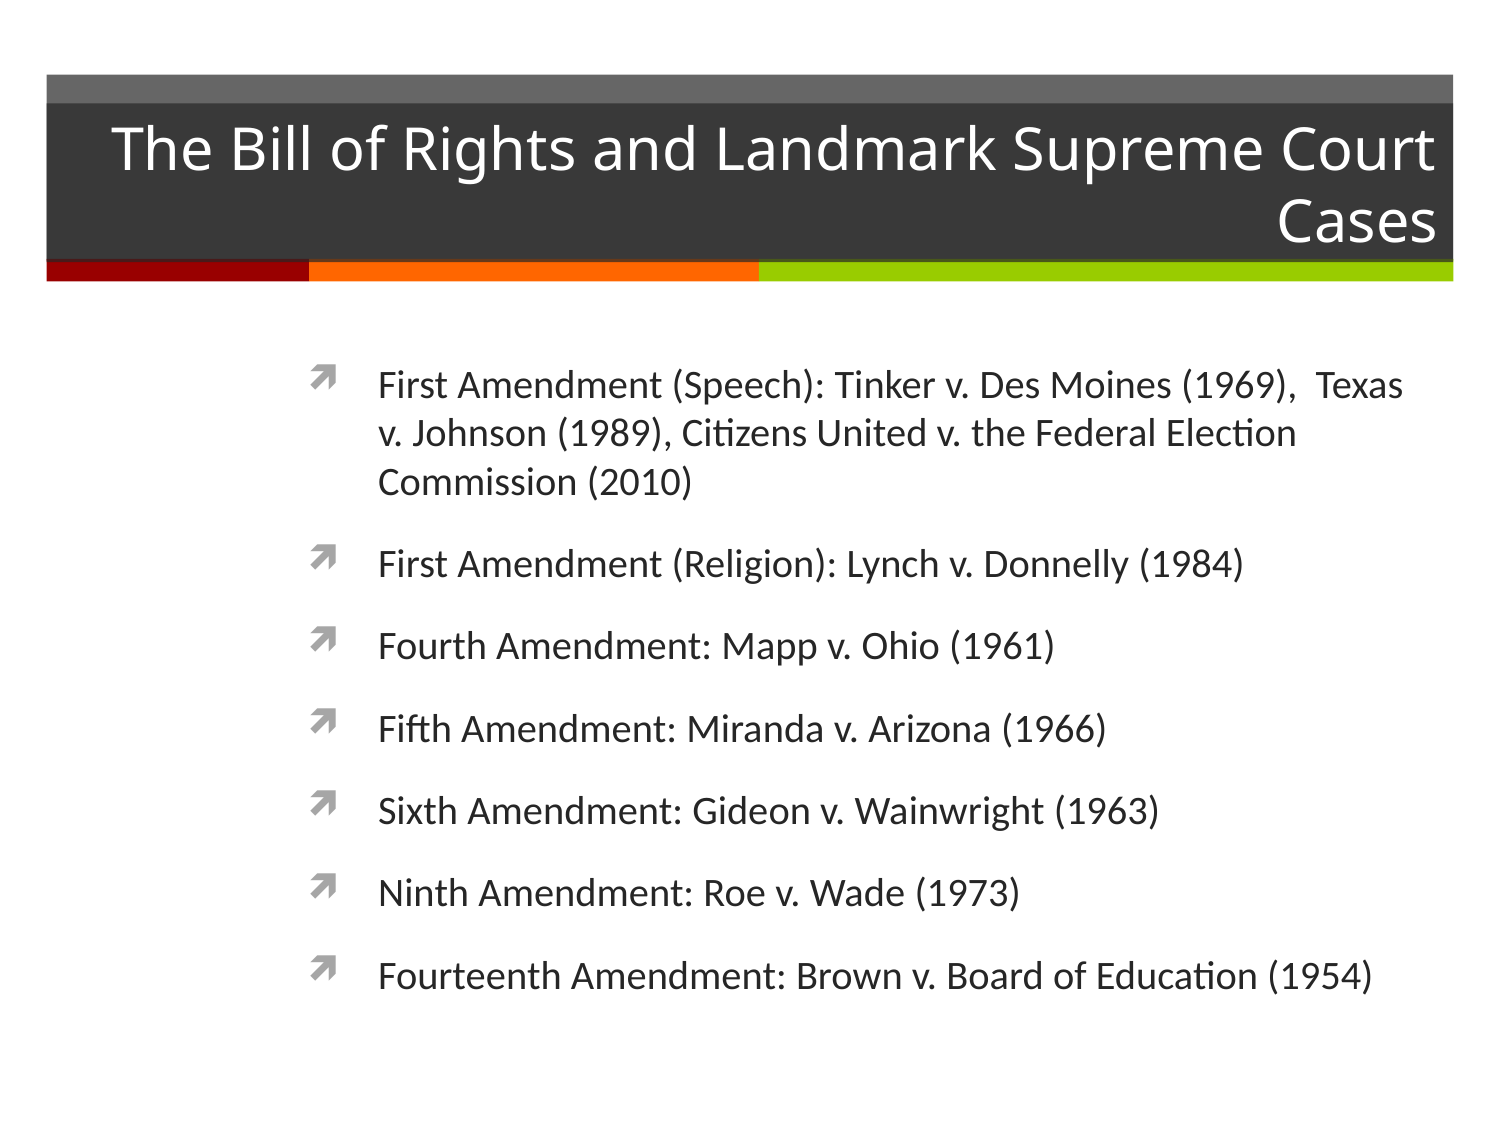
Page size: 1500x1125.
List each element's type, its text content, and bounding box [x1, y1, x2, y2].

title The Bill of Rights and Landmark Supreme Court Cases [46, 103, 1454, 263]
list First Amendment (Speech): Tinker v. Des Moines (1969), Texas v. Johnson (1989), Citizens United v. the Federal Election Commission (2010) First Amendment (Religion): Lynch v. Donnelly (1984) Fourth Amendment: Mapp v. Ohio (1961) Fifth Amendment: Miranda v. Arizona (1966) Sixth Amendment: Gideon v. Wainwright (1963) Ninth Amendment: Roe v. Wade (1973) Fourteenth Amendment: Brown v. Board of Education (1954) [292, 350, 1454, 1005]
